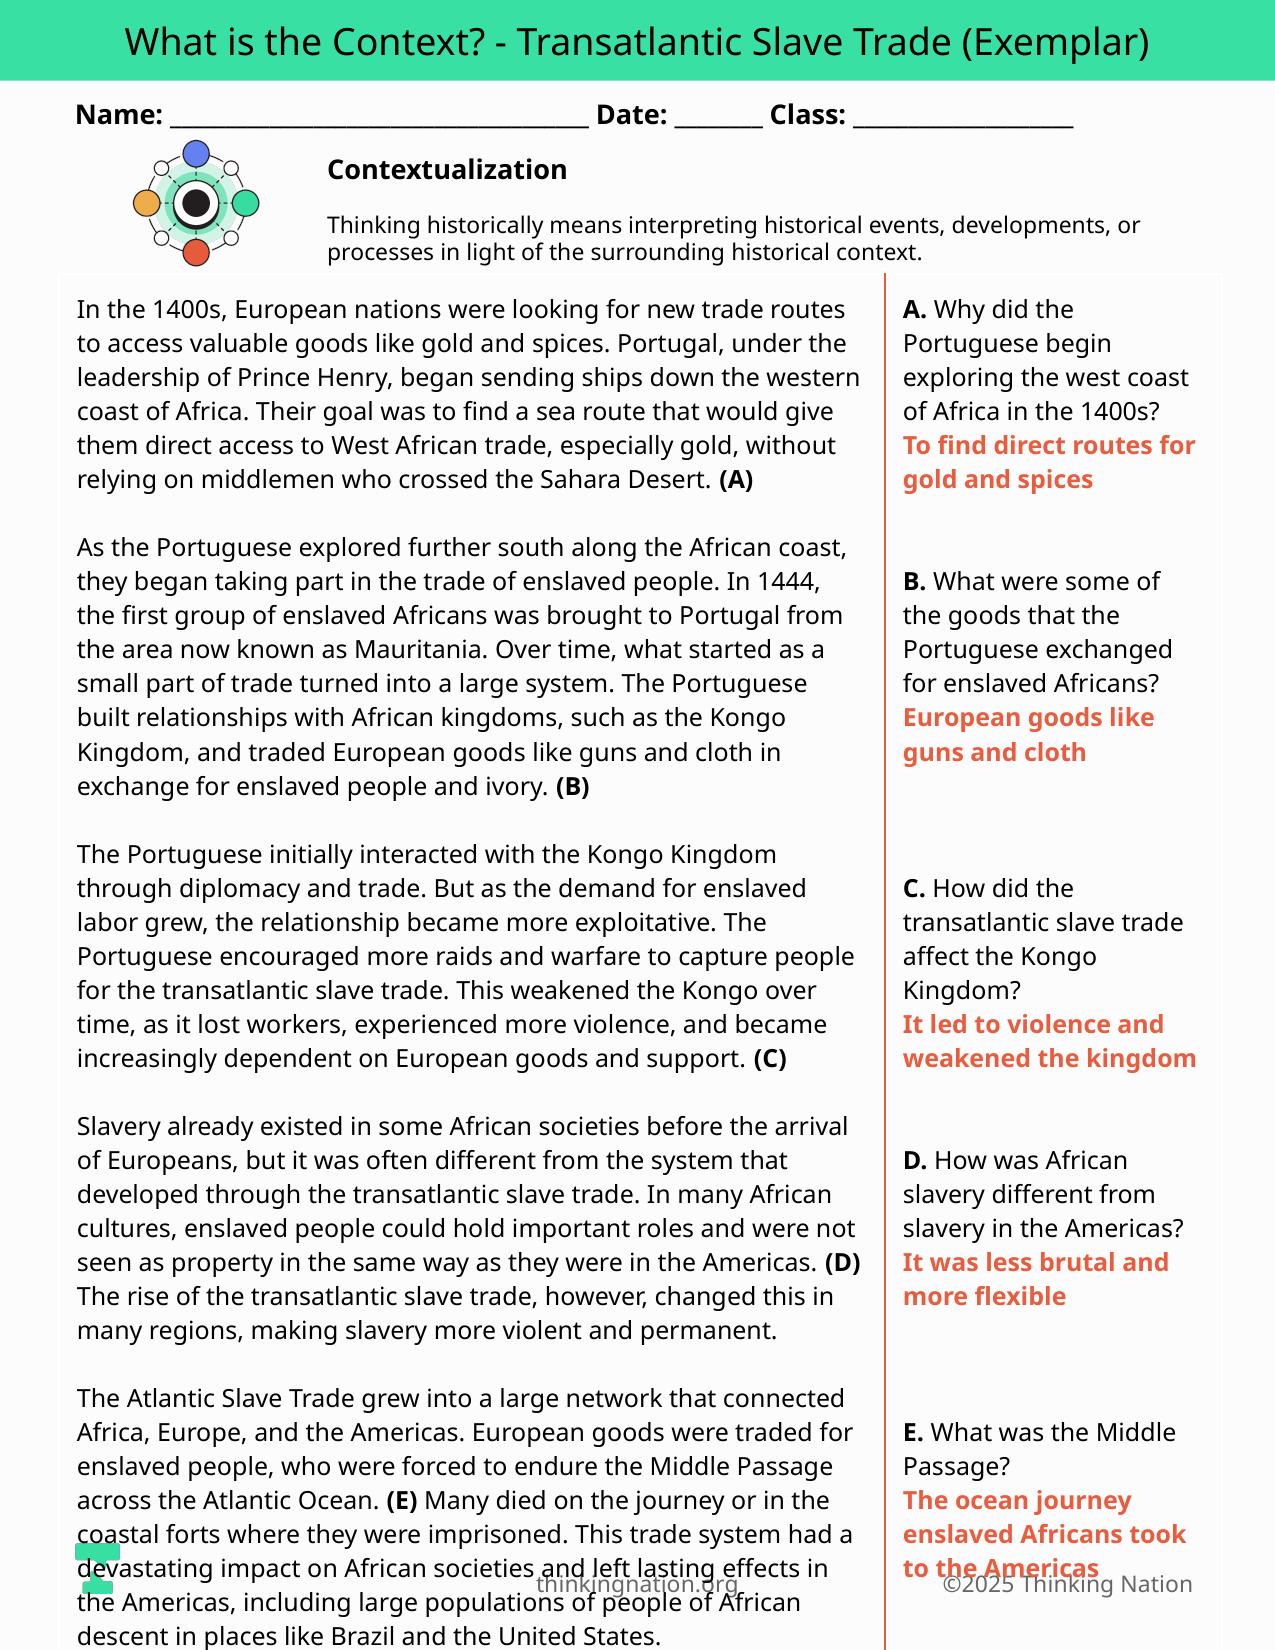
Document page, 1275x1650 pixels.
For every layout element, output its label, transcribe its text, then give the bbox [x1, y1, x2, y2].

picture [62, 1533, 133, 1604]
table_header A. Why did the Portuguese begin exploring the west coast of Africa in the 1400s? To find direct routes for gold and spices B. What were some of the goods that the Portuguese exchanged for enslaved Africans? European goods like guns and cloth C. How did the transatlantic slave trade affect the Kongo Kingdom? It led to violence and weakened the kingdom D. How was African slavery different from slavery in the Americas? It was less brutal and more flexible E. What was the Middle Passage? The ocean journey enslaved Africans took to the Americas [886, 275, 1221, 1650]
text_box Name: ______________________________________ Date: ________ Class: ____________________ [58, 81, 1275, 144]
picture [113, 120, 279, 286]
text_box Contextualization Thinking historically means interpreting historical events, developments, or processes in light of the surrounding historical context. [308, 144, 1201, 262]
text_box What is the Context? - Transatlantic Slave Trade (Exemplar) [0, 0, 1275, 81]
table_header In the 1400s, European nations were looking for new trade routes to access valuable goods like gold and spices. Portugal, under the leadership of Prince Henry, began sending ships down the western coast of Africa. Their goal was to find a sea route that would give them direct access to West African trade, especially gold, without relying on middlemen who crossed the Sahara Desert. (A) As the Portuguese explored further south along the African coast, they began taking part in the trade of enslaved people. In 1444, the first group of enslaved Africans was brought to Portugal from the area now known as Mauritania. Over time, what started as a small part of trade turned into a large system. The Portuguese built relationships with African kingdoms, such as the Kongo Kingdom, and traded European goods like guns and cloth in exchange for enslaved people and ivory. (B) The Portuguese initially interacted with the Kongo Kingdom through diplomacy and trade. But as the demand for enslaved labor grew, the relationship became more exploitative. The Portuguese encouraged more raids and warfare to capture people for the transatlantic slave trade. This weakened the Kongo over time, as it lost workers, experienced more violence, and became increasingly dependent on European goods and support. (C) Slavery already existed in some African societies before the arrival of Europeans, but it was often different from the system that developed through the transatlantic slave trade. In many African cultures, enslaved people could hold important roles and were not seen as property in the same way as they were in the Americas. (D) The rise of the transatlantic slave trade, however, changed this in many regions, making slavery more violent and permanent. The Atlantic Slave Trade grew into a large network that connected Africa, Europe, and the Americas. European goods were traded for enslaved people, who were forced to endure the Middle Passage across the Atlantic Ocean. (E) Many died on the journey or in the coastal forts where they were imprisoned. This trade system had a devastating impact on African societies and left lasting effects in the Americas, including large populations of people of African descent in places like Brazil and the United States. [60, 275, 884, 1650]
